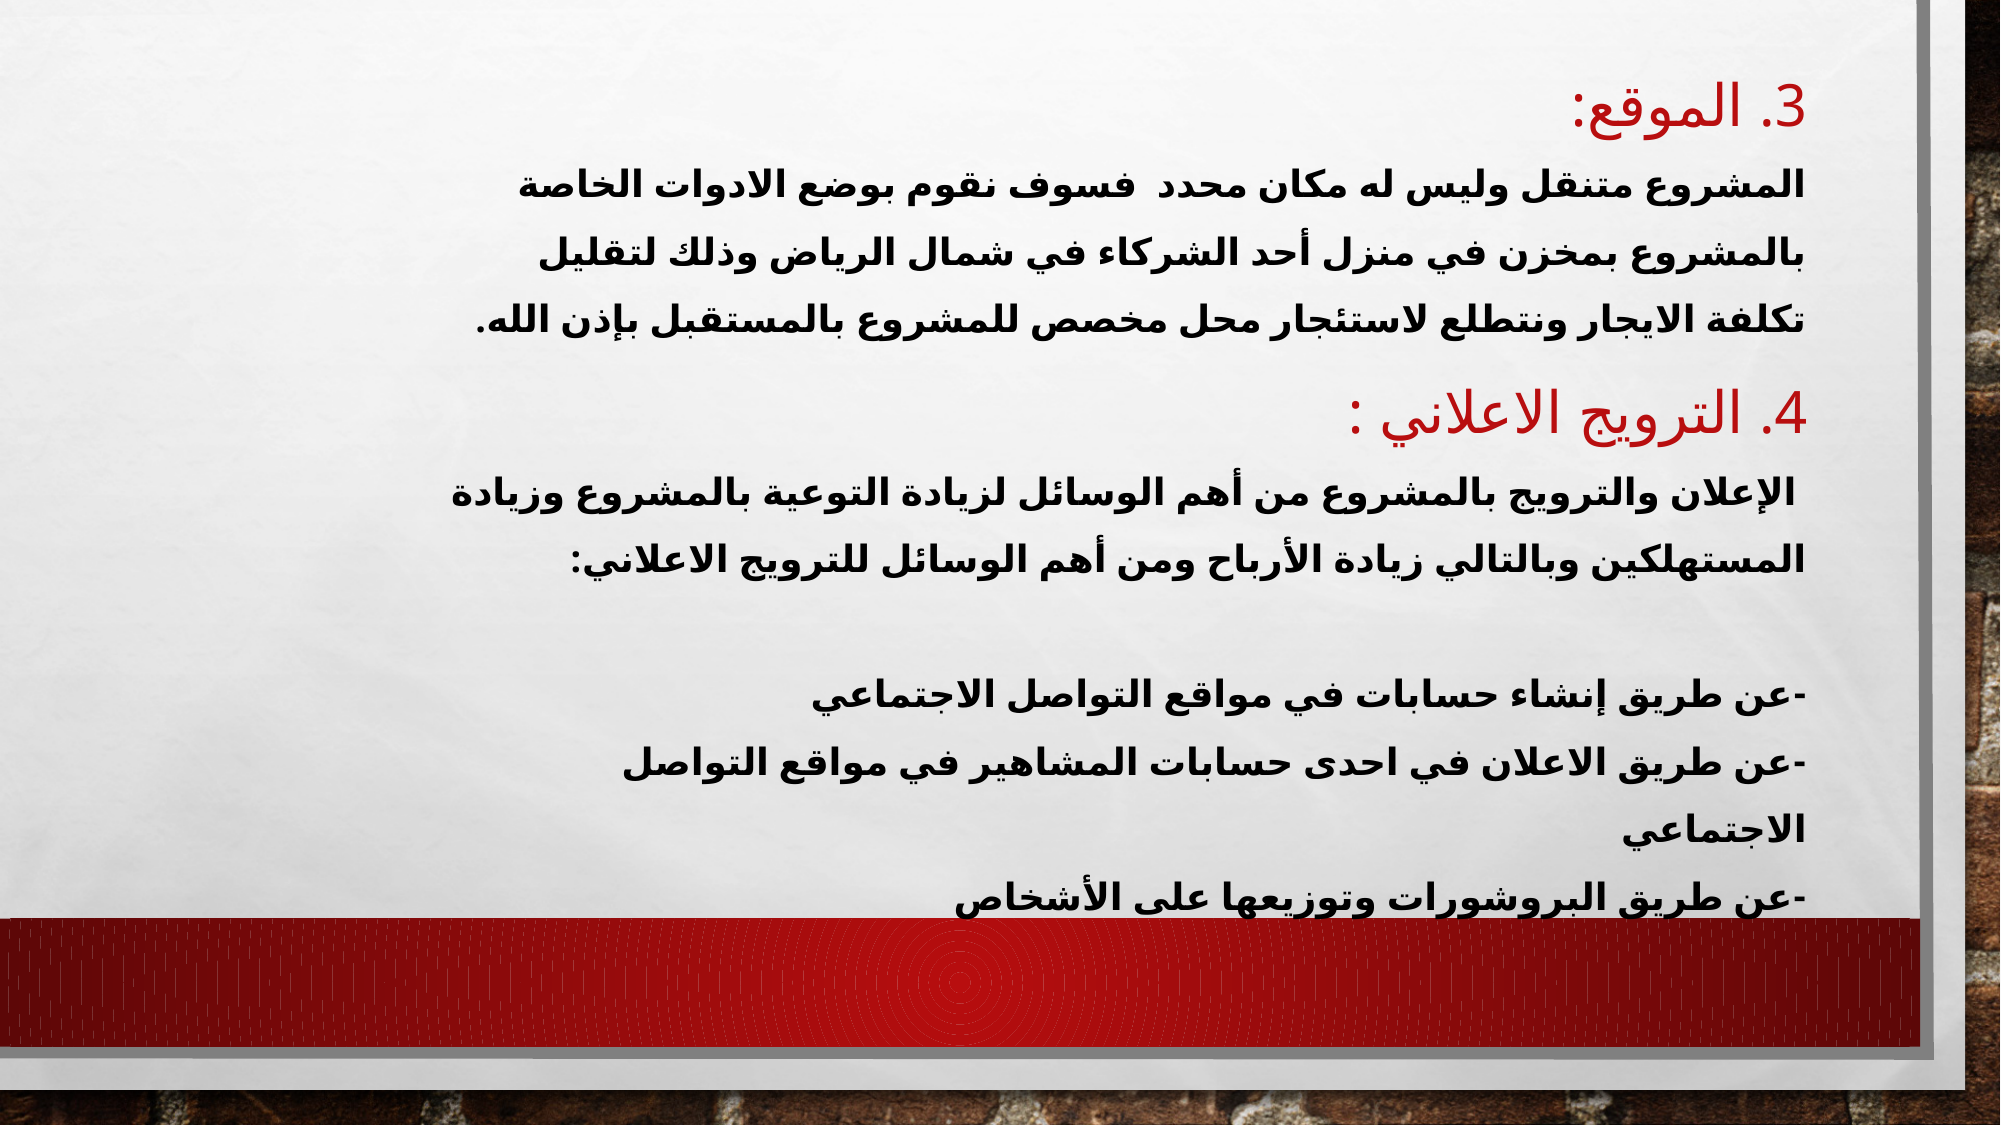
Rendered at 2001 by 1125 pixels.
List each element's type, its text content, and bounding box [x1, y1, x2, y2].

text_box 3. الموقع: المشروع متنقل وليس له مكان محدد فسوف نقوم بوضع الادوات الخاصة بالمشروع بمخزن في منزل أحد الشركاء في شمال الرياض وذلك لتقليل تكلفة الايجار ونتطلع لاستئجار محل مخصص للمشروع بالمستقبل بإذن الله. 4. الترويج الاعلاني : الإعلان والترويج بالمشروع من أهم الوسائل لزيادة التوعية بالمشروع وزيادة المستهلكين وبالتالي زيادة الأرباح ومن أهم الوسائل للترويج الاعلاني: -عن طريق إنشاء حسابات في مواقع التواصل الاجتماعي -عن طريق الاعلان في احدى حسابات المشاهير في مواقع التواصل الاجتماعي -عن طريق البروشورات وتوزيعها على الأشخاص [426, 0, 1822, 925]
picture [0, 0, 2000, 1125]
